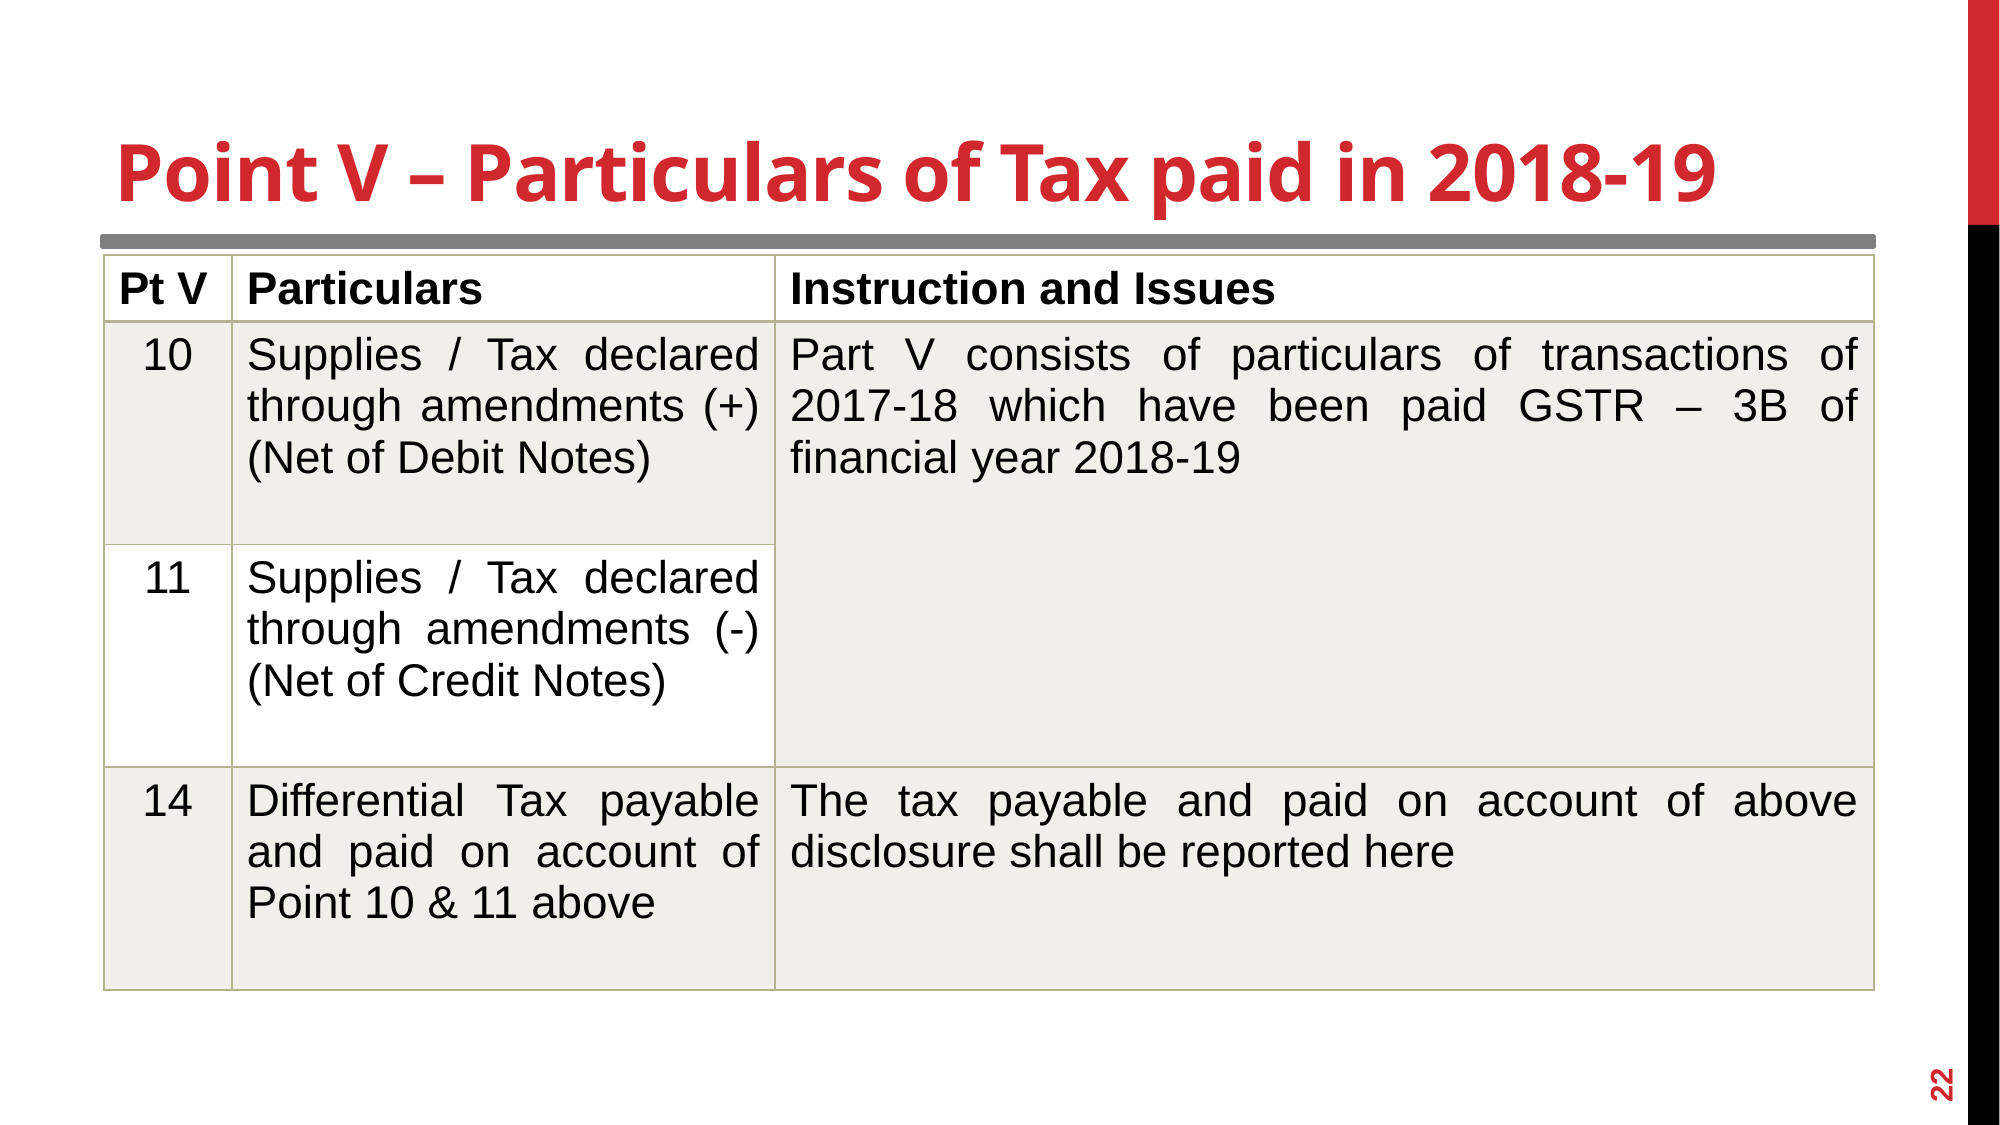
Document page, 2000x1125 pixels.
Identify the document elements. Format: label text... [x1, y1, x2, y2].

table_header Particulars [233, 256, 774, 320]
title Point V – Particulars of Tax paid in 2018-19 [99, 25, 1874, 225]
table_cell 10 [105, 323, 231, 544]
table_cell Supplies / Tax declared through amendments (-) (Net of Credit Notes) [233, 545, 774, 766]
table_cell The tax payable and paid on account of above disclosure shall be reported here [776, 768, 1873, 989]
table_cell 14 [105, 768, 231, 989]
slide_number 22 [1909, 1025, 1971, 1118]
table_header Pt V [105, 256, 231, 320]
table_cell Differential Tax payable and paid on account of Point 10 & 11 above [233, 768, 774, 989]
table_cell Supplies / Tax declared through amendments (+) (Net of Debit Notes) [233, 323, 774, 544]
table_header Instruction and Issues [776, 256, 1873, 320]
table_cell Part V consists of particulars of transactions of 2017-18 which have been paid GSTR – 3B of financial year 2018-19 [776, 323, 1873, 766]
table_cell 11 [105, 545, 231, 766]
